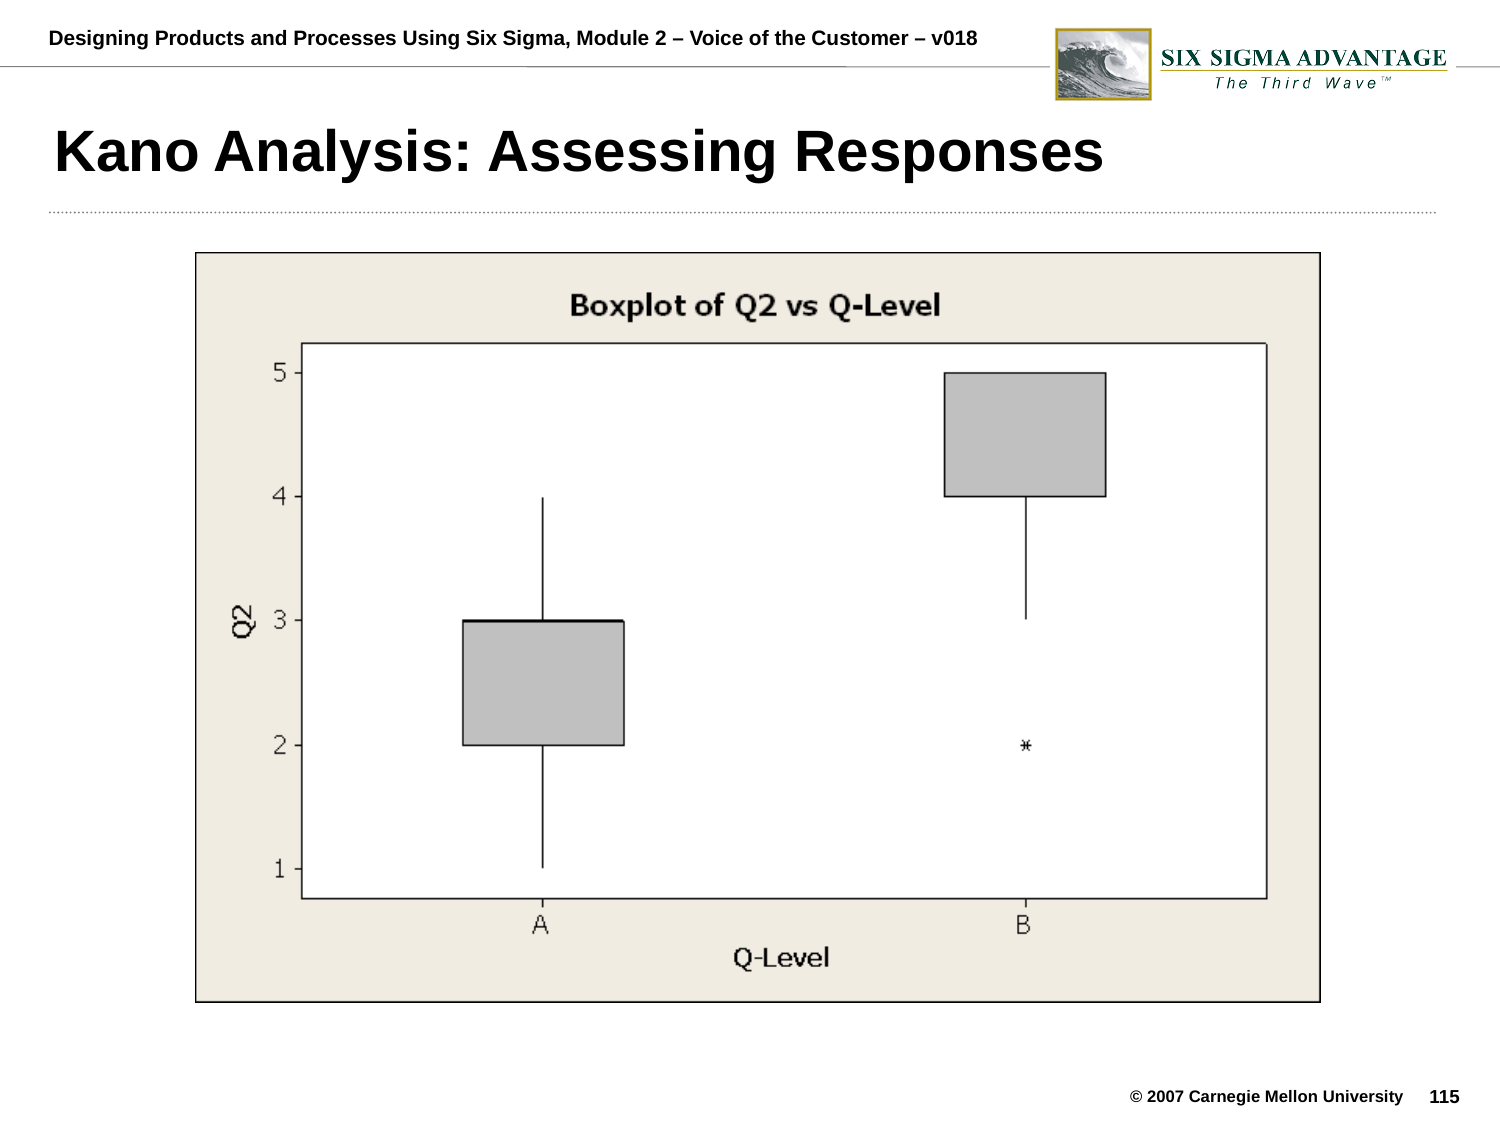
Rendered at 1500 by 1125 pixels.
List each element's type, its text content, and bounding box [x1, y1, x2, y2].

picture [1049, 24, 1456, 104]
picture [194, 252, 1321, 1003]
title Kano Analysis: Assessing Responses [54, 127, 1450, 184]
